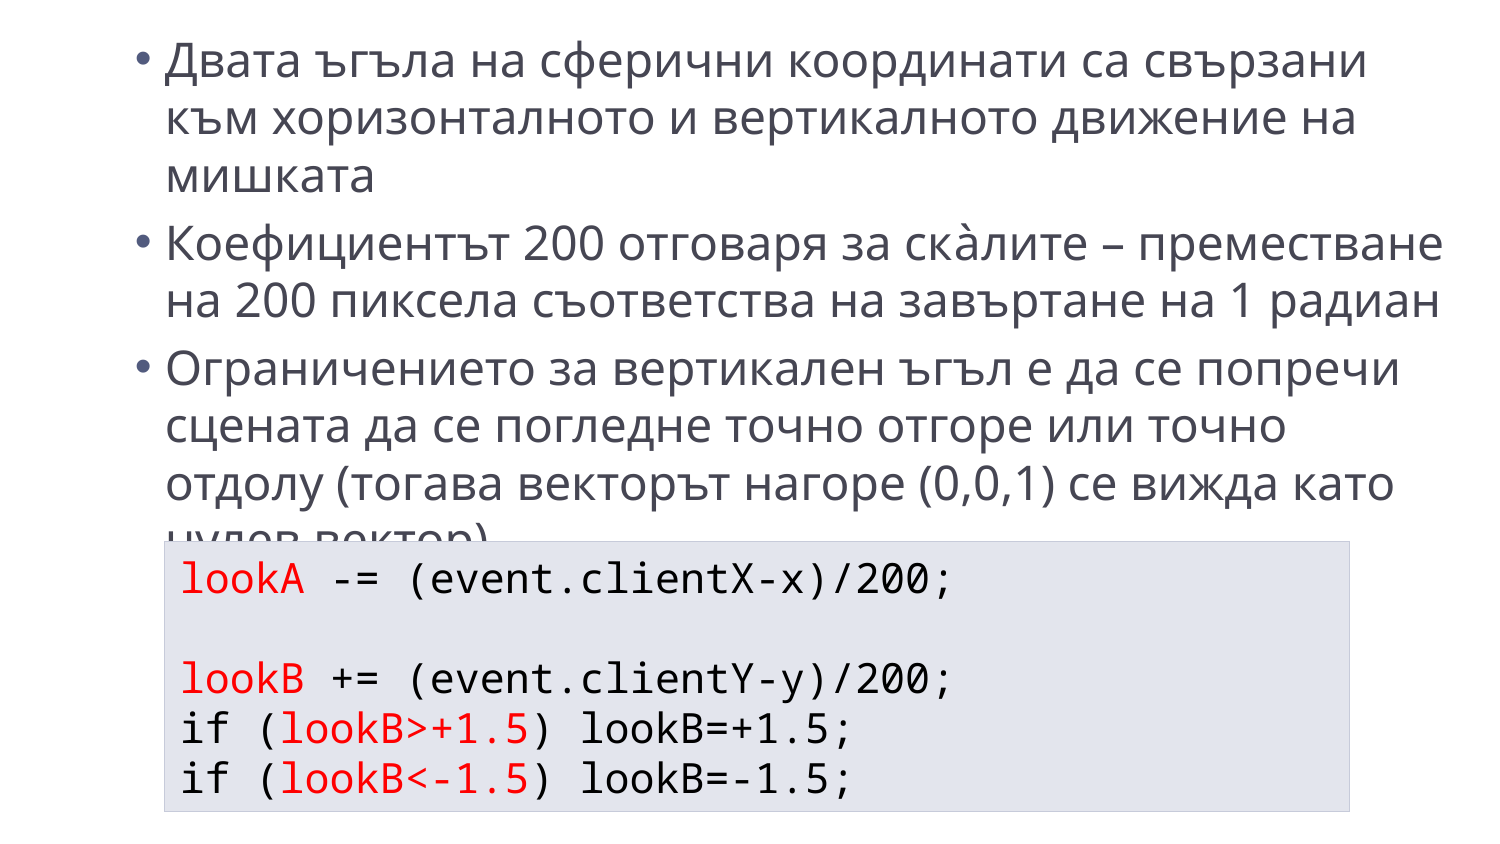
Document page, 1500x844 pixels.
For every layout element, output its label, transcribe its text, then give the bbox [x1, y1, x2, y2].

list Двата ъгъла на сферични координати са свързани към хоризонталното и вертикалното движение на мишката Коефициентът 200 отговаря за скàлите – преместване на 200 пиксела съответства на завъртане на 1 радиан Ограничението за вертикален ъгъл е да се попречи сцената да се погледне точно отгоре или точно отдолу (тогава векторът нагоре (0,0,1) се вижда като нулев вектор) [75, 21, 1475, 835]
text_box lookA -= (event.clientX-x)/200; lookB += (event.clientY-y)/200; if (lookB>+1.5) lookB=+1.5; if (lookB<-1.5) lookB=-1.5; [164, 541, 1350, 812]
